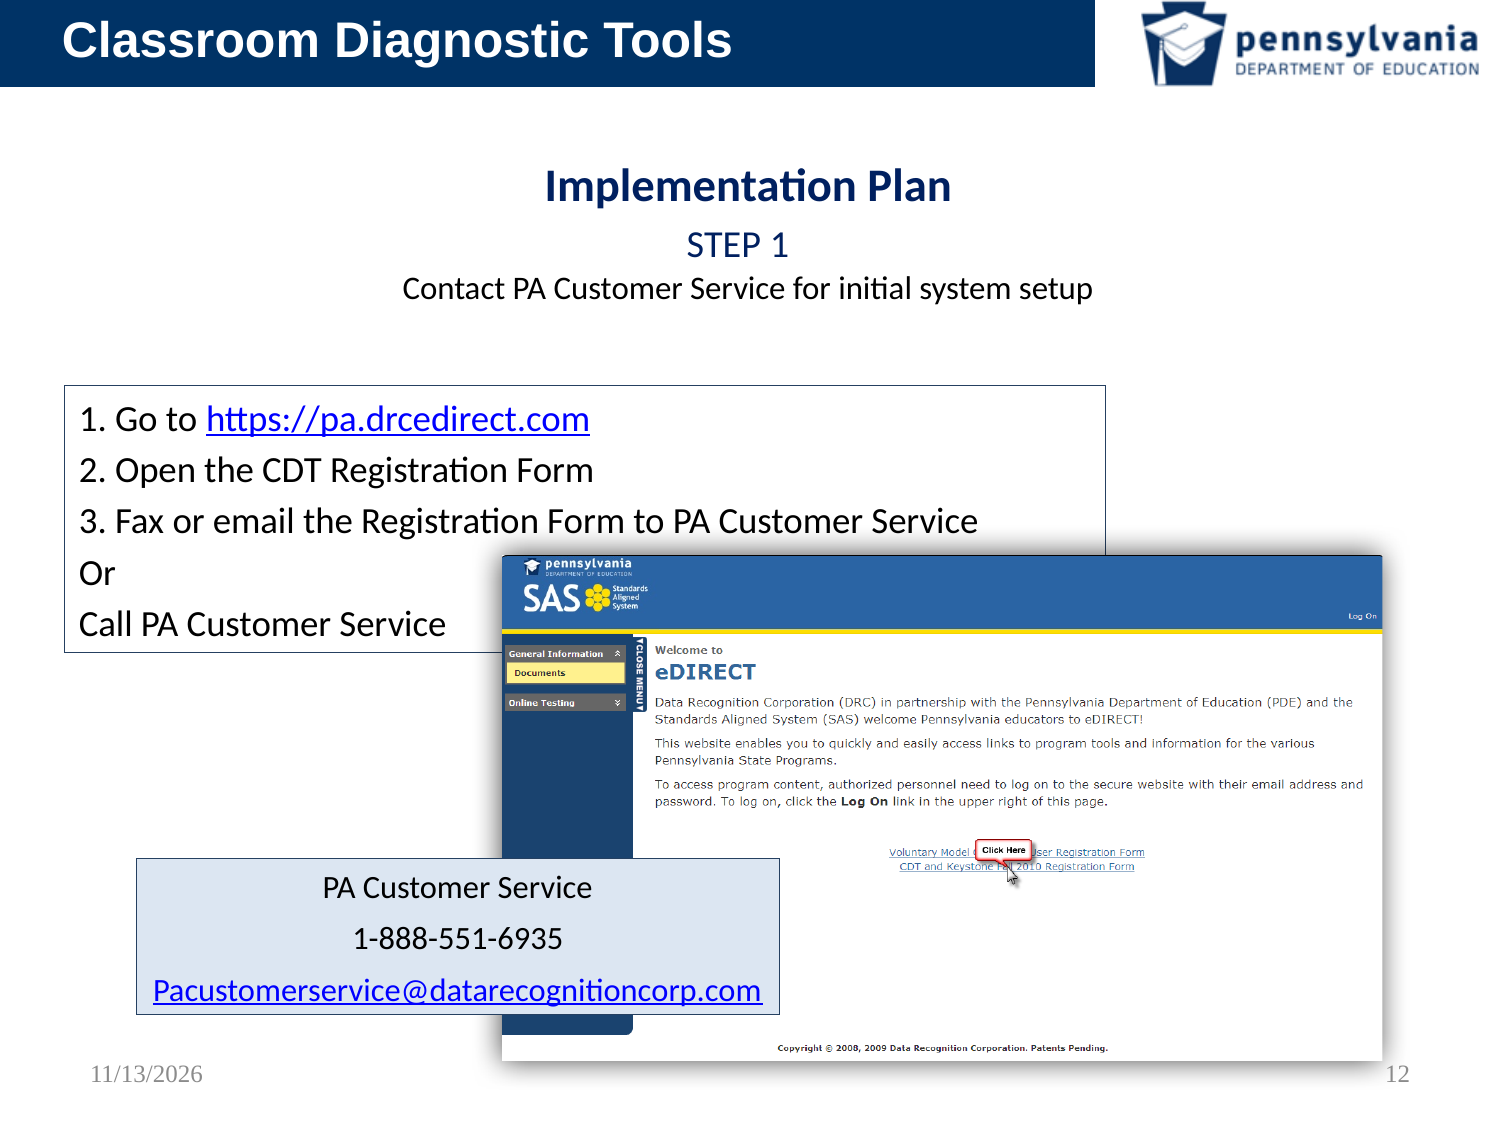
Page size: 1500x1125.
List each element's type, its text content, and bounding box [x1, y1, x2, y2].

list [501, 554, 1383, 1062]
text_box 1. Go to https://pa.drcedirect.com 2. Open the CDT Registration Form 3. Fax or email the Registration Form to PA Customer Service Or Call PA Customer Service [64, 385, 1106, 653]
slide_number 12 [1074, 1042, 1425, 1103]
title Implementation Plan STEP 1 Contact PA Customer Service for initial system setup [73, 146, 1424, 314]
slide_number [75, 1042, 425, 1103]
picture [1134, 0, 1485, 90]
text_box PA Customer Service 1-888-551-6935 Pacustomerservice@datarecognitioncorp.com [136, 858, 496, 1015]
